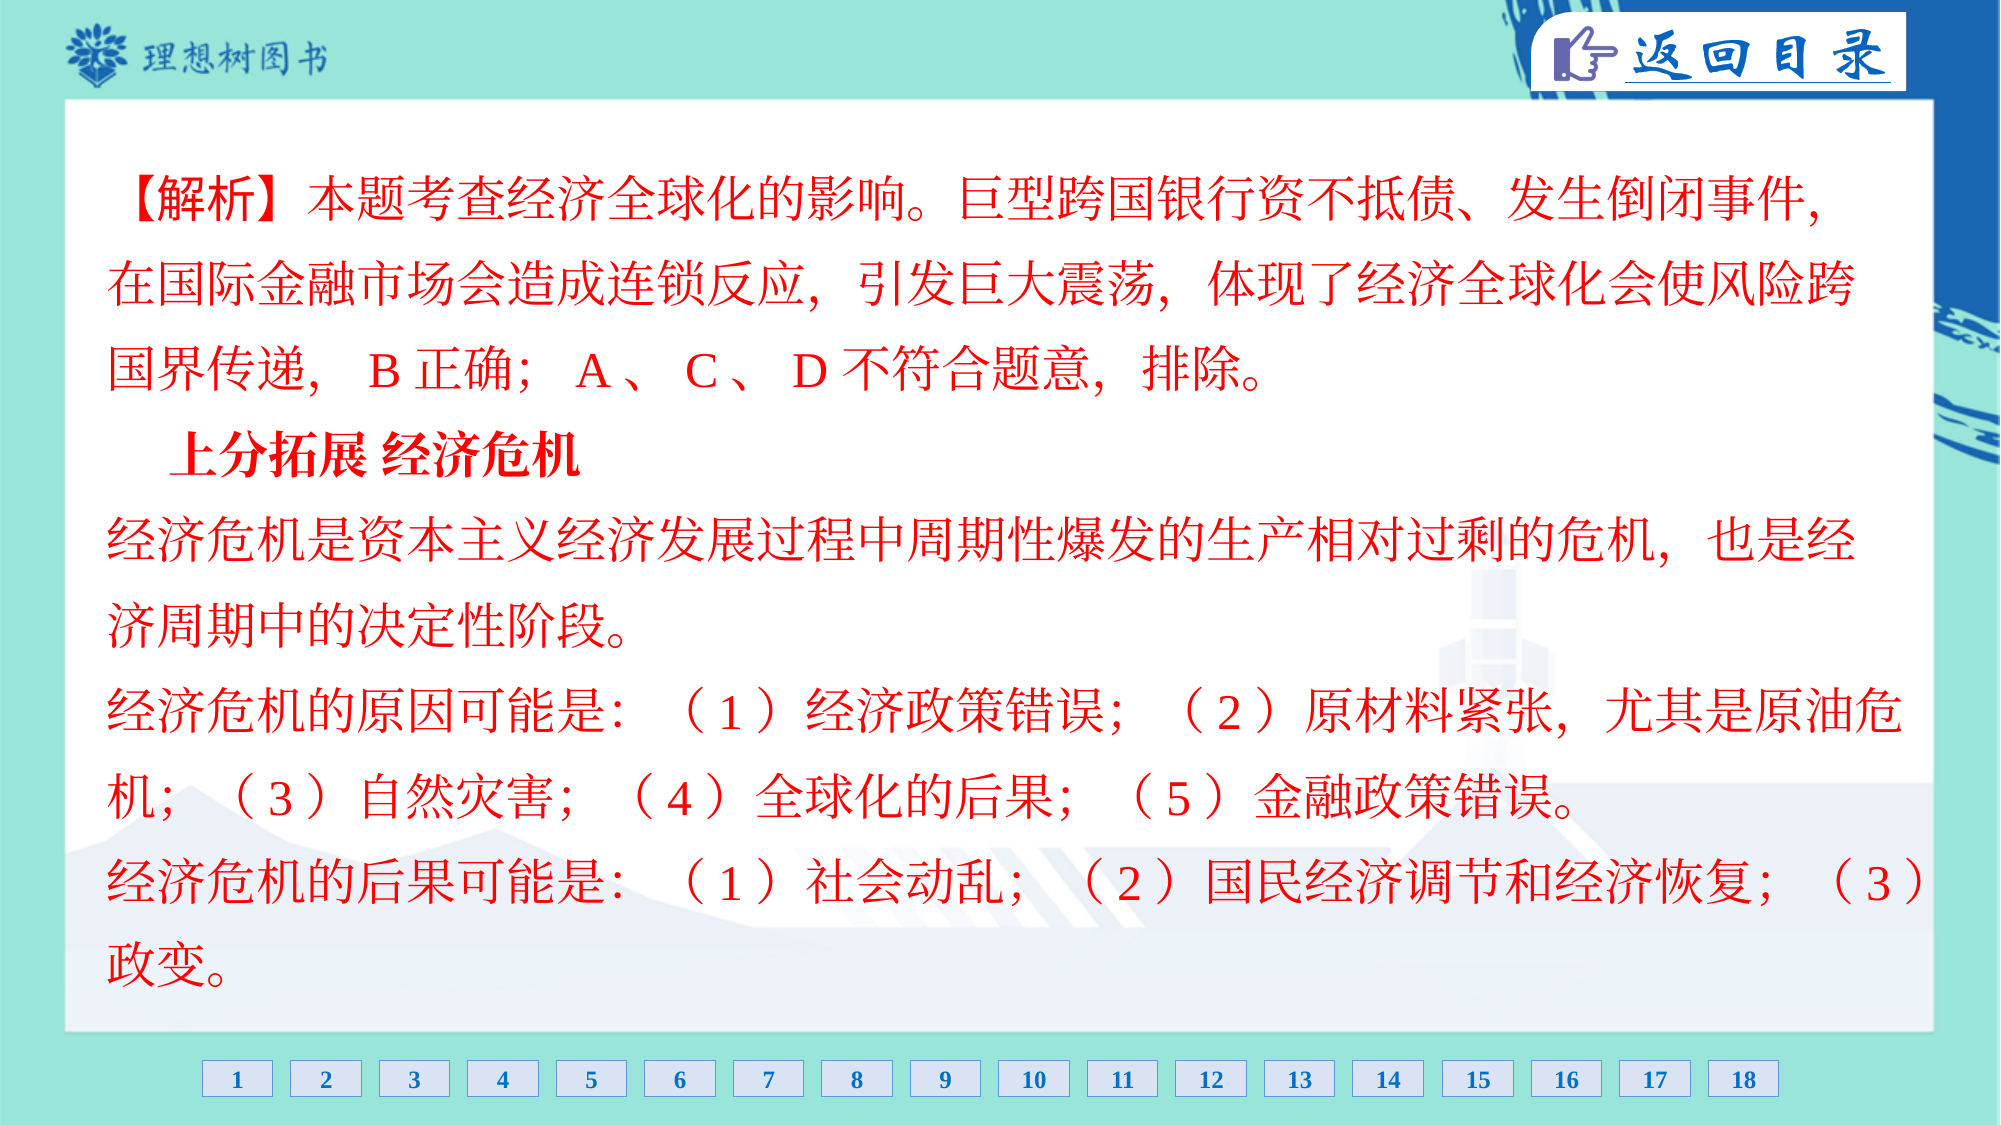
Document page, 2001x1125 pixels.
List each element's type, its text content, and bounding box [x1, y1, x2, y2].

picture [0, 0, 2000, 1125]
text_box 【解析】本题考查经济全球化的影响。巨型跨国银行资不抵债、发生倒闭事件， 在国际金融市场会造成连锁反应，引发巨大震荡，体现了经济全球化会使风险跨 国界传递，B正确；A、C、D不符合题意，排除。 上分拓展 经济危机 经济危机是资本主义经济发展过程中周期性爆发的生产相对过剩的危机，也是经 济周期中的决定性阶段。 经济危机的原因可能是：（1）经济政策错误；（2）原材料紧张，尤其是原油危 机；（3）自然灾害；（4）全球化的后果；（5）金融政策错误。 经济危机的后果可能是：（1）社会动乱；（2）国民经济调节和经济恢复；（3） 政变。 [106, 141, 1895, 986]
